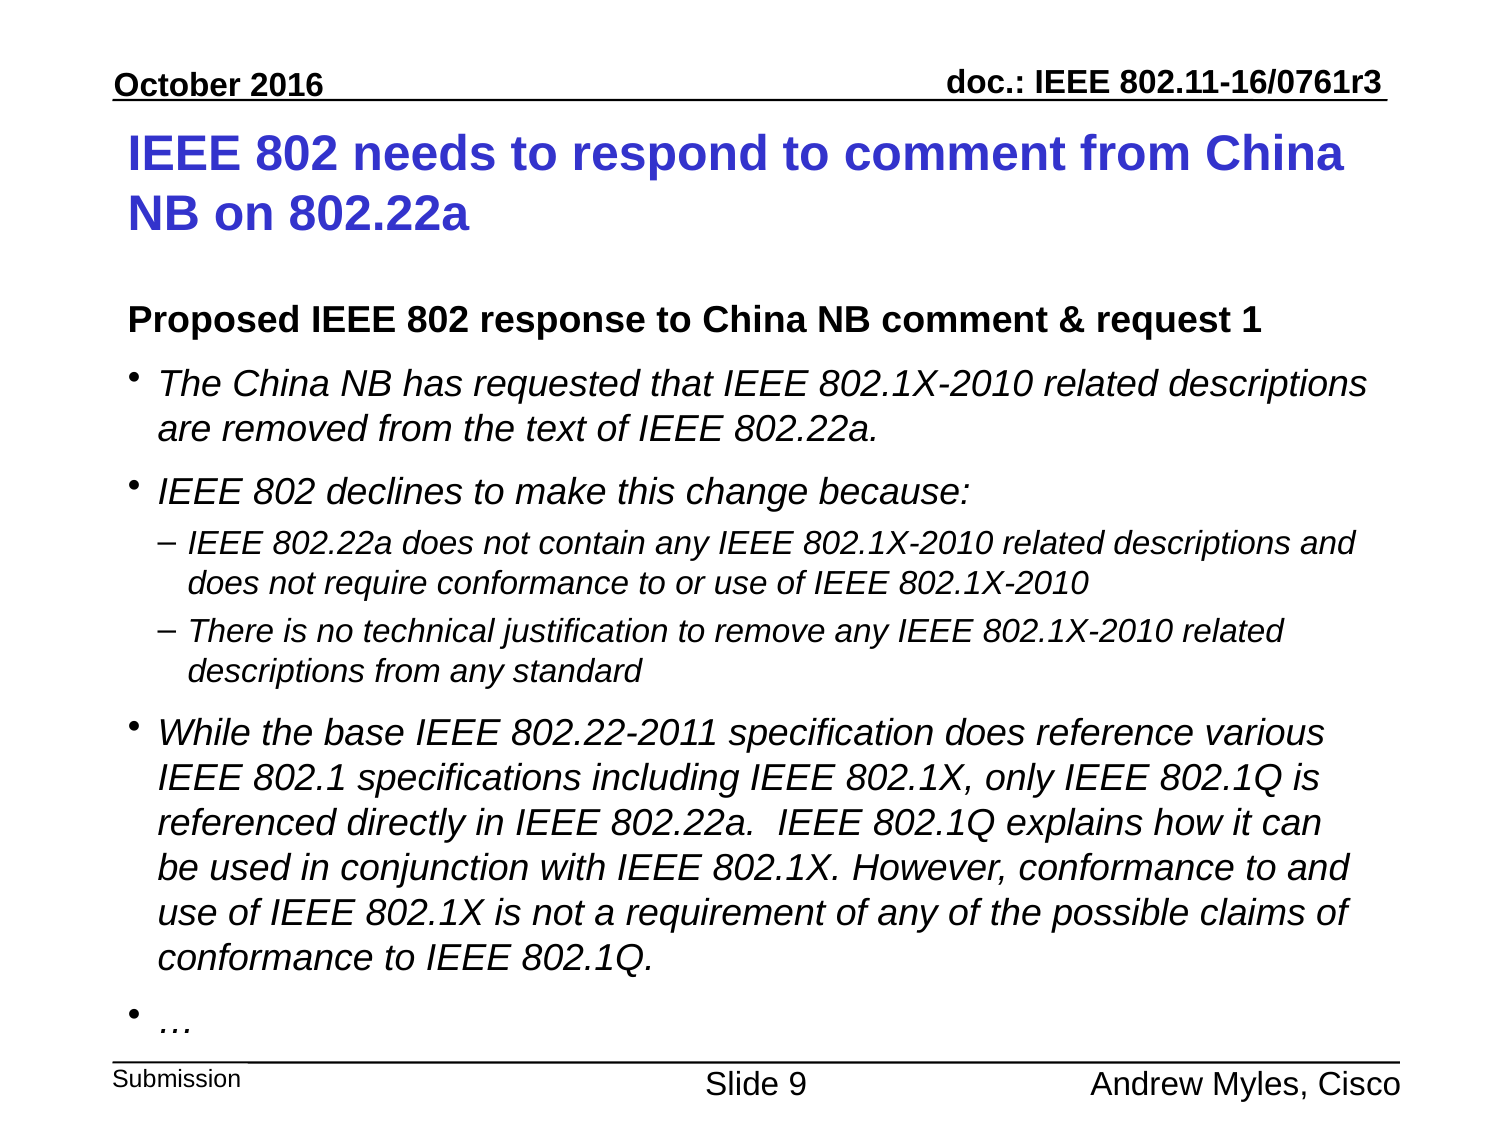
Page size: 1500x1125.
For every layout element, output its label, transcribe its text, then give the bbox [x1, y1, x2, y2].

list Proposed IEEE 802 response to China NB comment & request 1 The China NB has requested that IEEE 802.1X-2010 related descriptions are removed from the text of IEEE 802.22a. IEEE 802 declines to make this change because: IEEE 802.22a does not contain any IEEE 802.1X-2010 related descriptions and does not require conformance to or use of IEEE 802.1X-2010 There is no technical justification to remove any IEEE 802.1X-2010 related descriptions from any standard While the base IEEE 802.22-2011 specification does reference various IEEE 802.1 specifications including IEEE 802.1X, only IEEE 802.1Q is referenced directly in IEEE 802.22a. IEEE 802.1Q explains how it can be used in conjunction with IEEE 802.1X. However, conformance to and use of IEEE 802.1X is not a requirement of any of the possible claims of conformance to IEEE 802.1Q. … [112, 287, 1388, 963]
footer Andrew Myles, Cisco [1087, 1061, 1402, 1103]
slide_number Slide 9 [704, 1061, 808, 1103]
title IEEE 802 needs to respond to comment from China NB on 802.22a [112, 112, 1388, 287]
